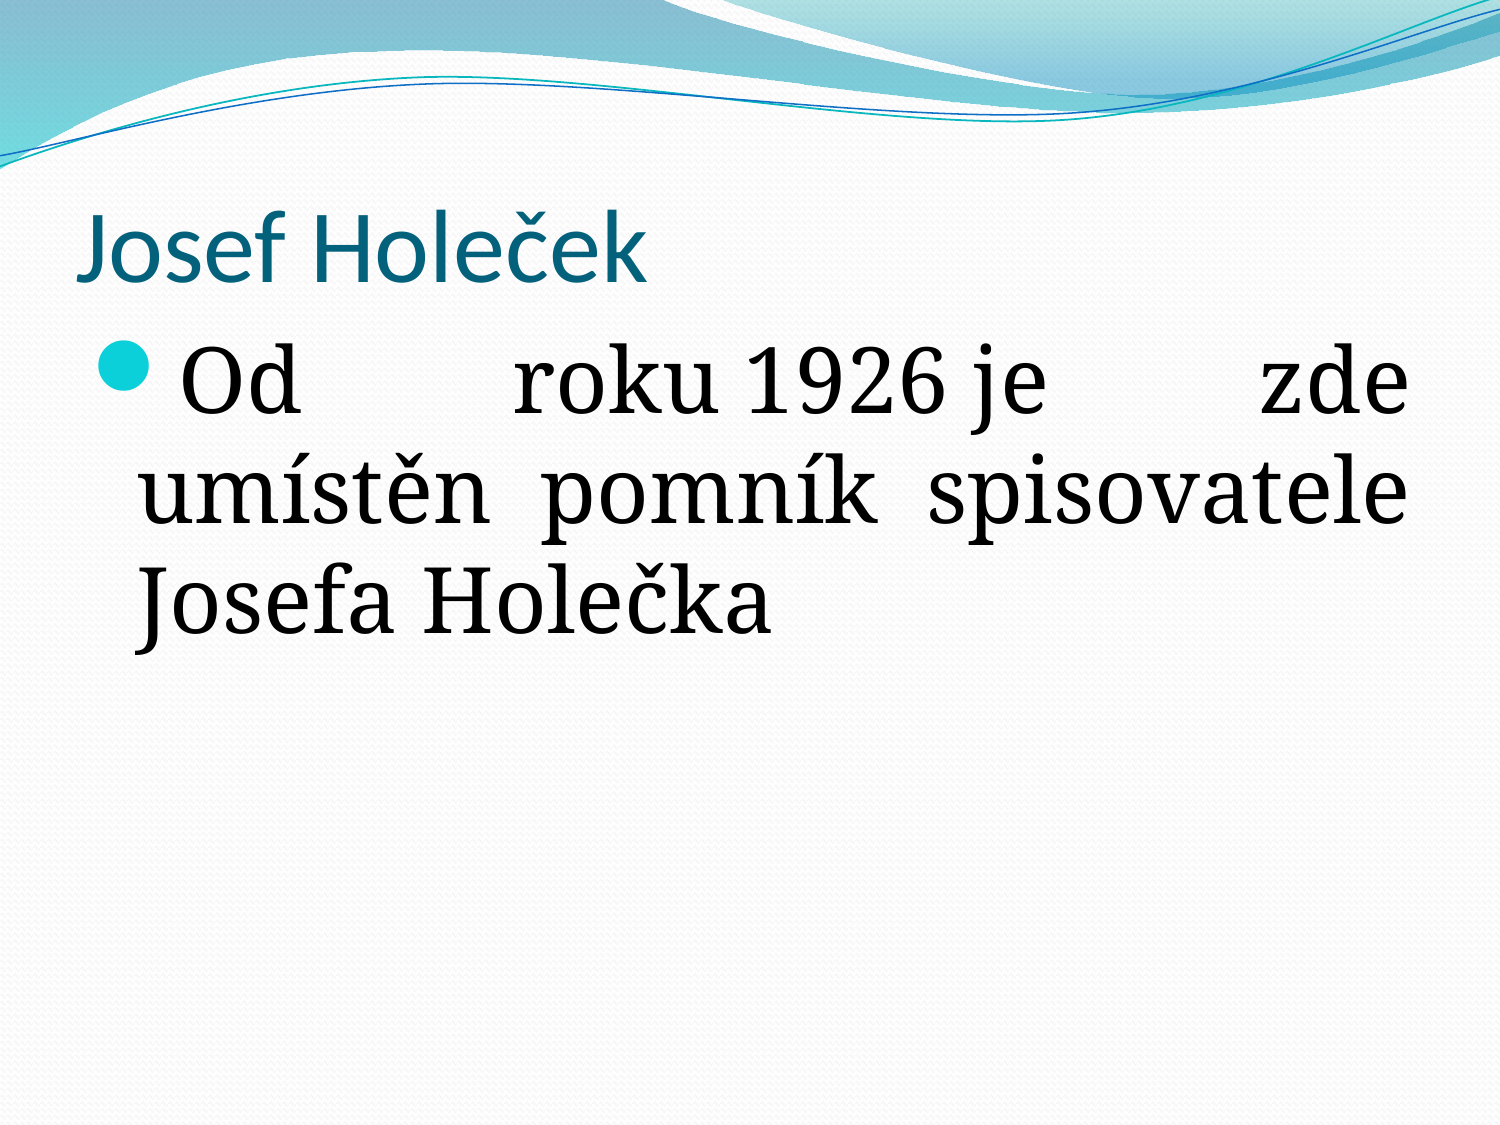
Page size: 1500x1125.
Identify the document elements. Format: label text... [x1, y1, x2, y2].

title Josef Holeček [75, 115, 1425, 303]
list Od roku 1926 je zde umístěn pomník spisovatele Josefa Holečka [76, 314, 1427, 1035]
